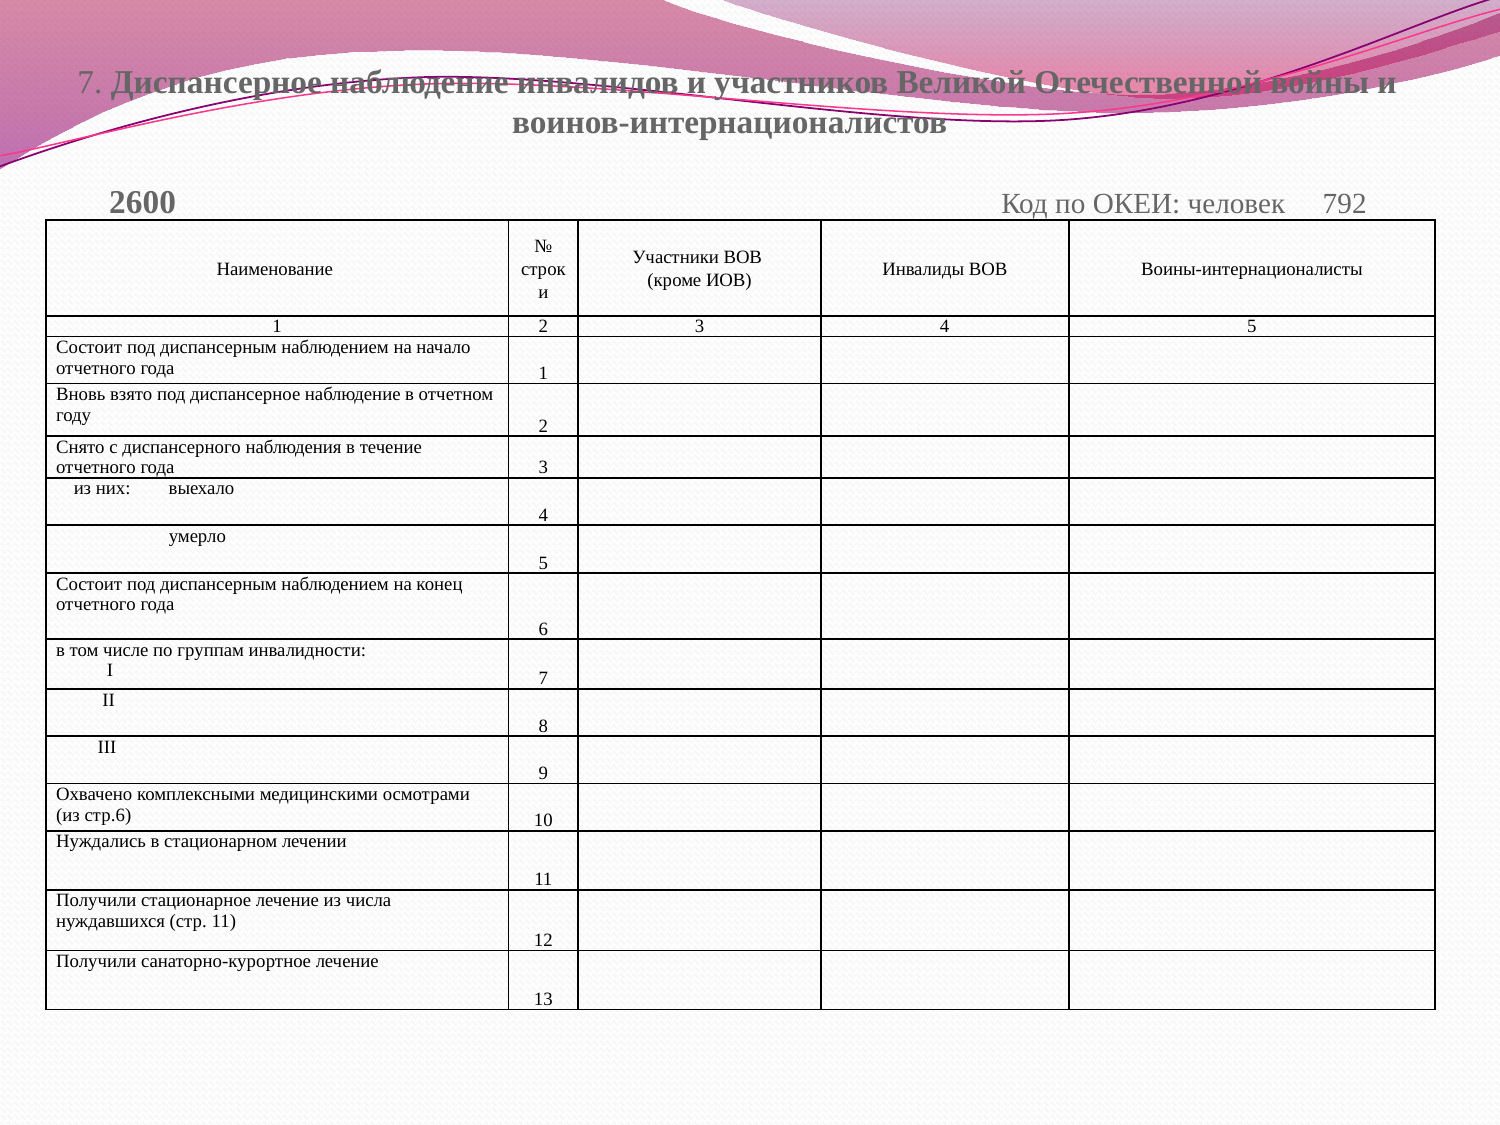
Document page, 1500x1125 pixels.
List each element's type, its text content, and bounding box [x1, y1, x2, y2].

table_cell [579, 437, 820, 477]
table_cell [579, 832, 820, 889]
table_cell [822, 574, 1068, 638]
table_header Участники ВОВ (кроме ИОВ) [579, 221, 820, 315]
table_cell 8 [509, 690, 577, 735]
table_cell [1070, 891, 1434, 950]
table_cell [822, 437, 1068, 477]
table_cell 9 [509, 737, 577, 783]
table_cell 2 [509, 384, 577, 435]
table_cell 5 [509, 526, 577, 572]
table_cell 3 [579, 317, 820, 336]
table_cell 4 [822, 317, 1068, 336]
table_cell [1070, 640, 1434, 688]
table_cell 1 [47, 317, 508, 336]
table_cell 5 [1070, 317, 1434, 336]
table_cell Снято с диспансерного наблюдения в течение отчетного года [47, 437, 508, 477]
table_cell [1070, 384, 1434, 435]
table_cell [822, 690, 1068, 735]
table_cell 12 [509, 891, 577, 950]
table_cell [1070, 479, 1434, 524]
table_cell [579, 337, 820, 383]
table_cell [579, 640, 820, 688]
table_header № строки [509, 221, 577, 315]
table_cell 10 [509, 784, 577, 830]
table_cell 2 [509, 317, 577, 336]
table_cell Состоит под диспансерным наблюдением на конец отчетного года [47, 574, 508, 638]
table_cell [822, 784, 1068, 830]
table_cell [579, 951, 820, 1009]
table_cell [1070, 337, 1434, 383]
table_cell 7 [509, 640, 577, 688]
table_cell [579, 891, 820, 950]
table_cell [579, 574, 820, 638]
table_cell Получили санаторно-курортное лечение [47, 951, 508, 1009]
table_cell Вновь взято под диспансерное наблюдение в отчетном году [47, 384, 508, 435]
table_cell III [47, 737, 508, 783]
table_cell Нуждались в стационарном лечении [47, 832, 508, 889]
table_cell [822, 479, 1068, 524]
table_cell [822, 737, 1068, 783]
table_cell [579, 479, 820, 524]
table_cell [579, 526, 820, 572]
table_cell [822, 951, 1068, 1009]
table_cell [822, 891, 1068, 950]
table_cell [822, 640, 1068, 688]
text_box [115, 471, 746, 512]
table_cell [579, 737, 820, 783]
table_cell [1070, 574, 1434, 638]
table_header Воины-интернационалисты [1070, 221, 1434, 315]
table_cell Получили стационарное лечение из числа нуждавшихся (стр. 11) [47, 891, 508, 950]
table_cell [1070, 737, 1434, 783]
table_cell [822, 337, 1068, 383]
table_cell [1070, 951, 1434, 1009]
table_cell 11 [509, 832, 577, 889]
table_cell 1 [509, 337, 577, 383]
table_cell Охвачено комплексными медицинскими осмотрами (из стр.6) [47, 784, 508, 830]
table_cell [1070, 784, 1434, 830]
table_cell 6 [509, 574, 577, 638]
table_cell [579, 690, 820, 735]
title 7. Диспансерное наблюдение инвалидов и участников Великой Отечественной войны и воинов-интернационалистов 2600 Код по ОКЕИ: человек  792 [41, 42, 1436, 220]
table_cell II [47, 690, 508, 735]
table_header Инвалиды ВОВ [822, 221, 1068, 315]
table_cell [822, 832, 1068, 889]
table_cell в том числе по группам инвалидности: I [47, 640, 508, 688]
table_cell [1070, 690, 1434, 735]
table_cell [1070, 526, 1434, 572]
table_cell умерло [47, 526, 508, 572]
table_cell Состоит под диспансерным наблюдением на начало отчетного года [47, 337, 508, 383]
table_cell из них: выехало [47, 479, 508, 524]
table_cell 3 [509, 437, 577, 471]
table_cell [1070, 832, 1434, 889]
table_cell [1070, 437, 1434, 477]
table_cell 4 [509, 512, 577, 524]
table_cell 13 [509, 951, 577, 1009]
table_cell [822, 384, 1068, 435]
table_header Наименование [47, 221, 508, 315]
table_cell [579, 784, 820, 830]
table_cell [822, 526, 1068, 572]
table_cell [579, 384, 820, 435]
